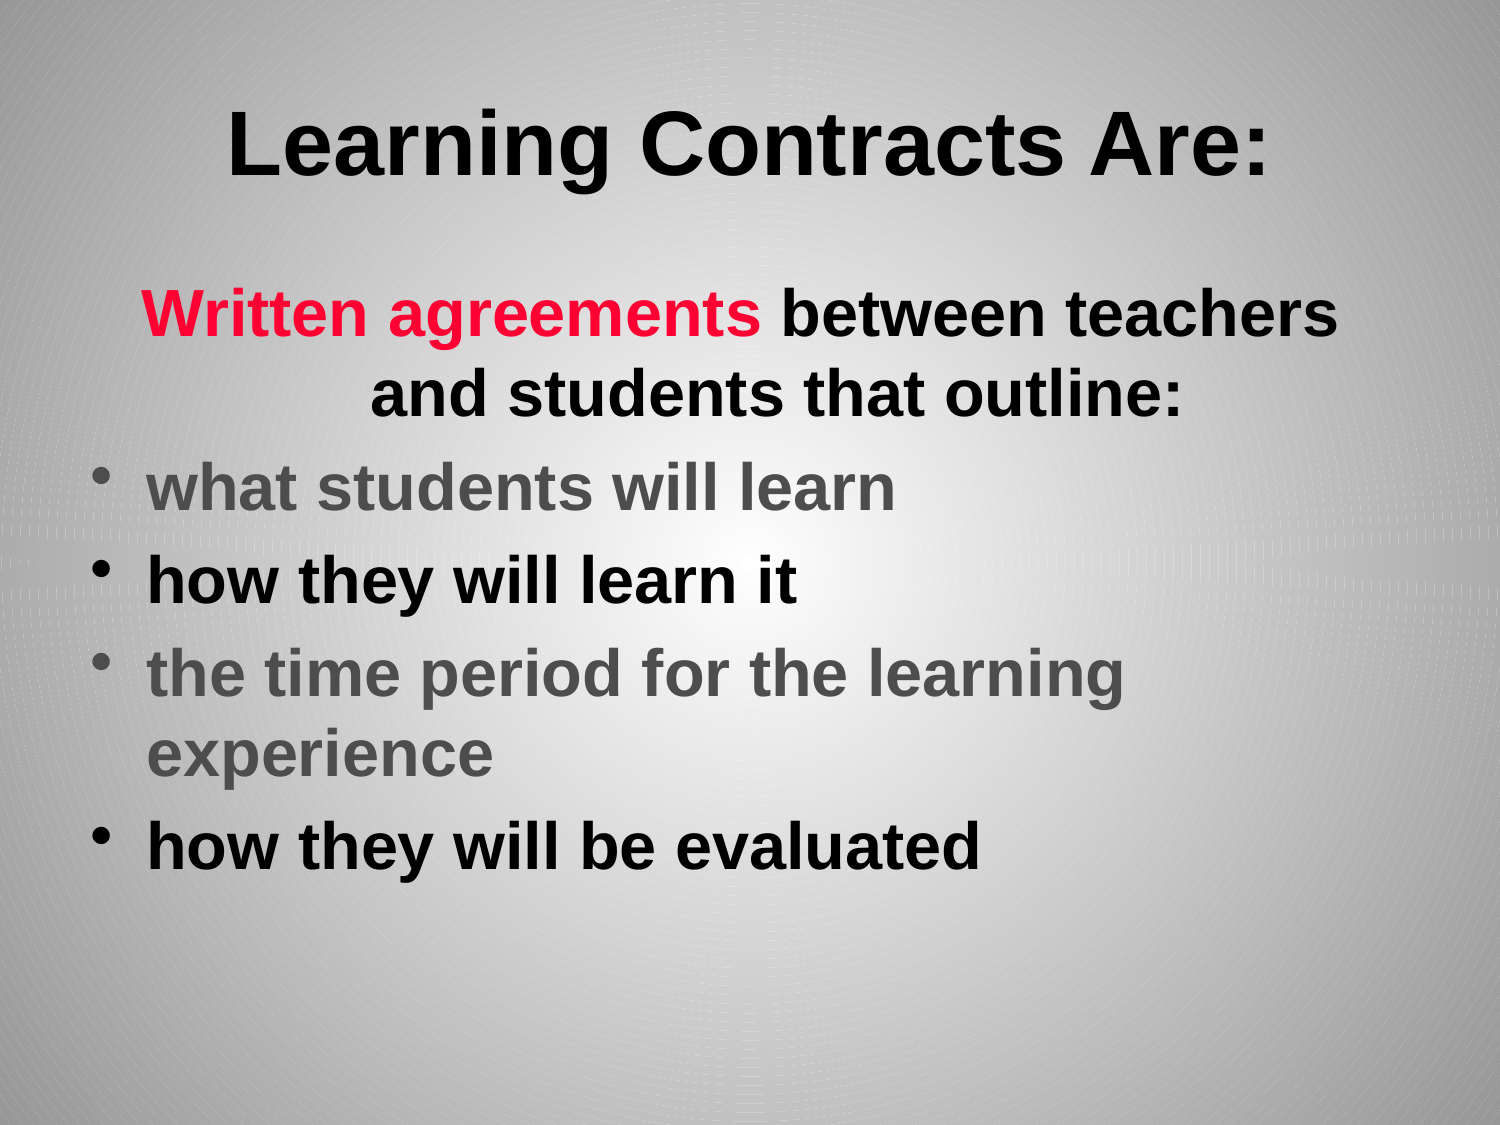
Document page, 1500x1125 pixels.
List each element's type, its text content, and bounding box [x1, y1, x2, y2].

title Learning Contracts Are: [74, 44, 1426, 233]
list Written agreements between teachers and students that outline: what students will learn how they will learn it the time period for the learning experience how they will be evaluated [74, 262, 1426, 1006]
